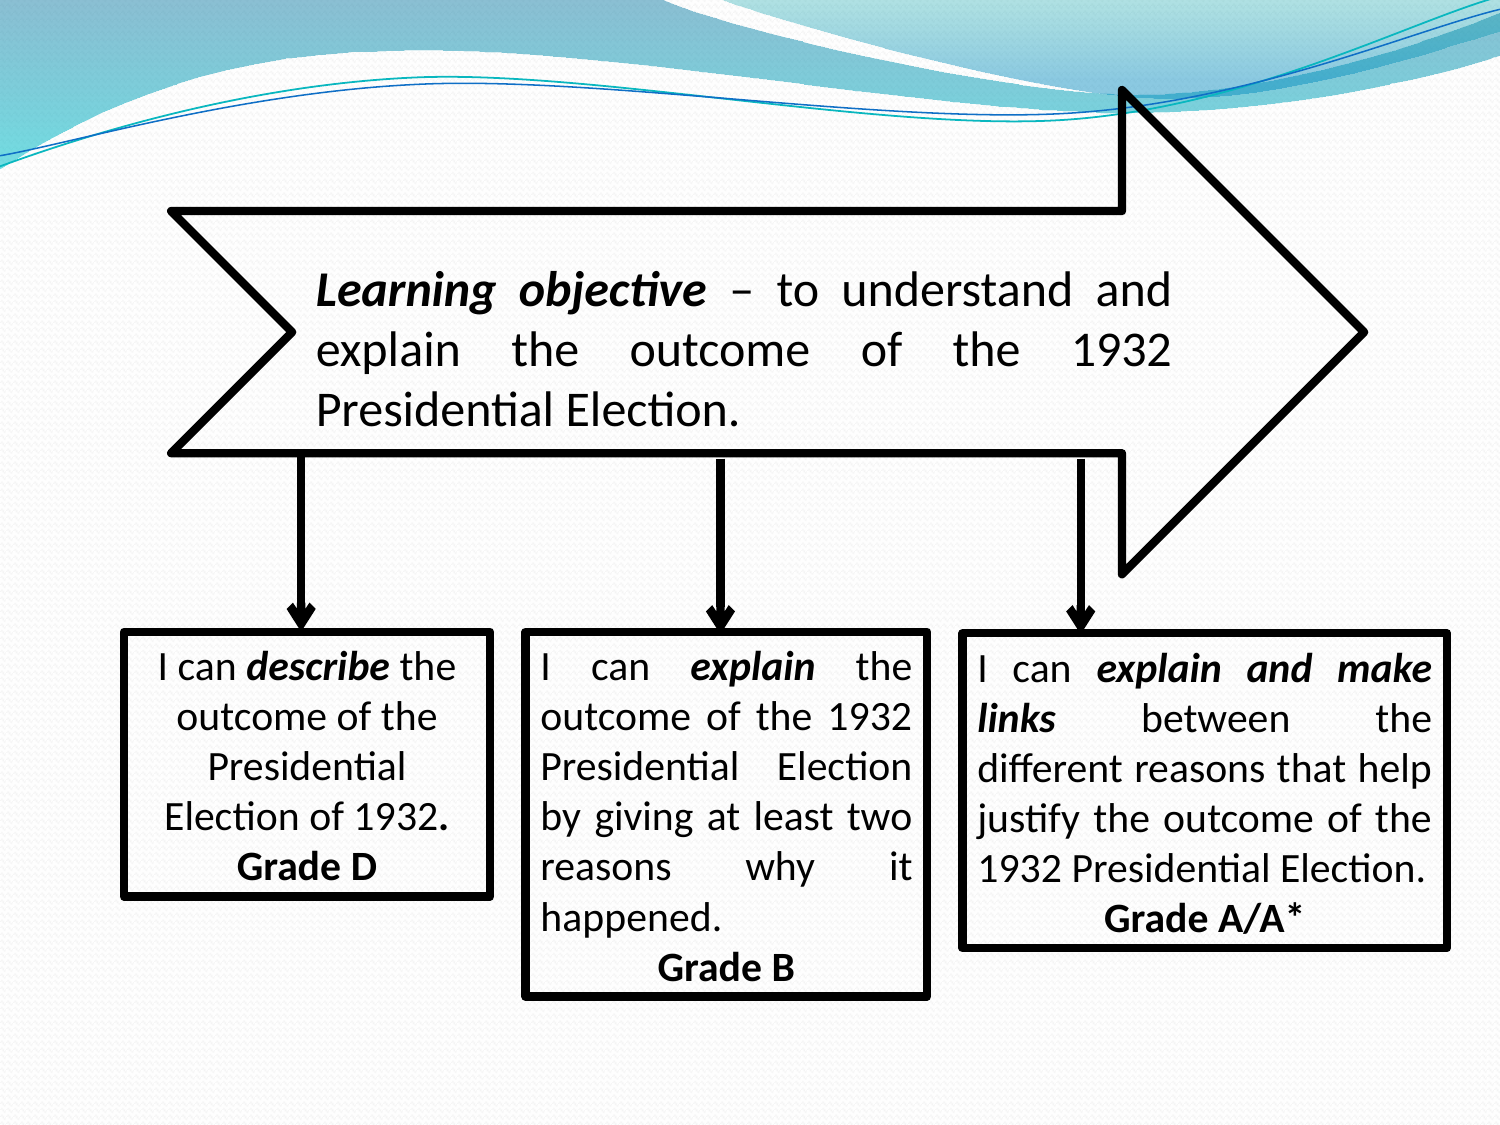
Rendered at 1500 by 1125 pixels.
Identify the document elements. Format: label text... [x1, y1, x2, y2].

text_box I can explain and make links between the different reasons that help justify the outcome of the 1932 Presidential Election. Grade A/A* [962, 633, 1447, 949]
text_box Learning objective – to understand and explain the outcome of the 1932 Presidential Election. [301, 248, 1187, 444]
text_box [169, 88, 1367, 577]
text_box I can explain the outcome of the 1932 Presidential Election by giving at least two reasons why it happened. Grade B [525, 631, 928, 997]
text_box I can describe the outcome of the Presidential Election of 1932. Grade D [123, 631, 491, 897]
